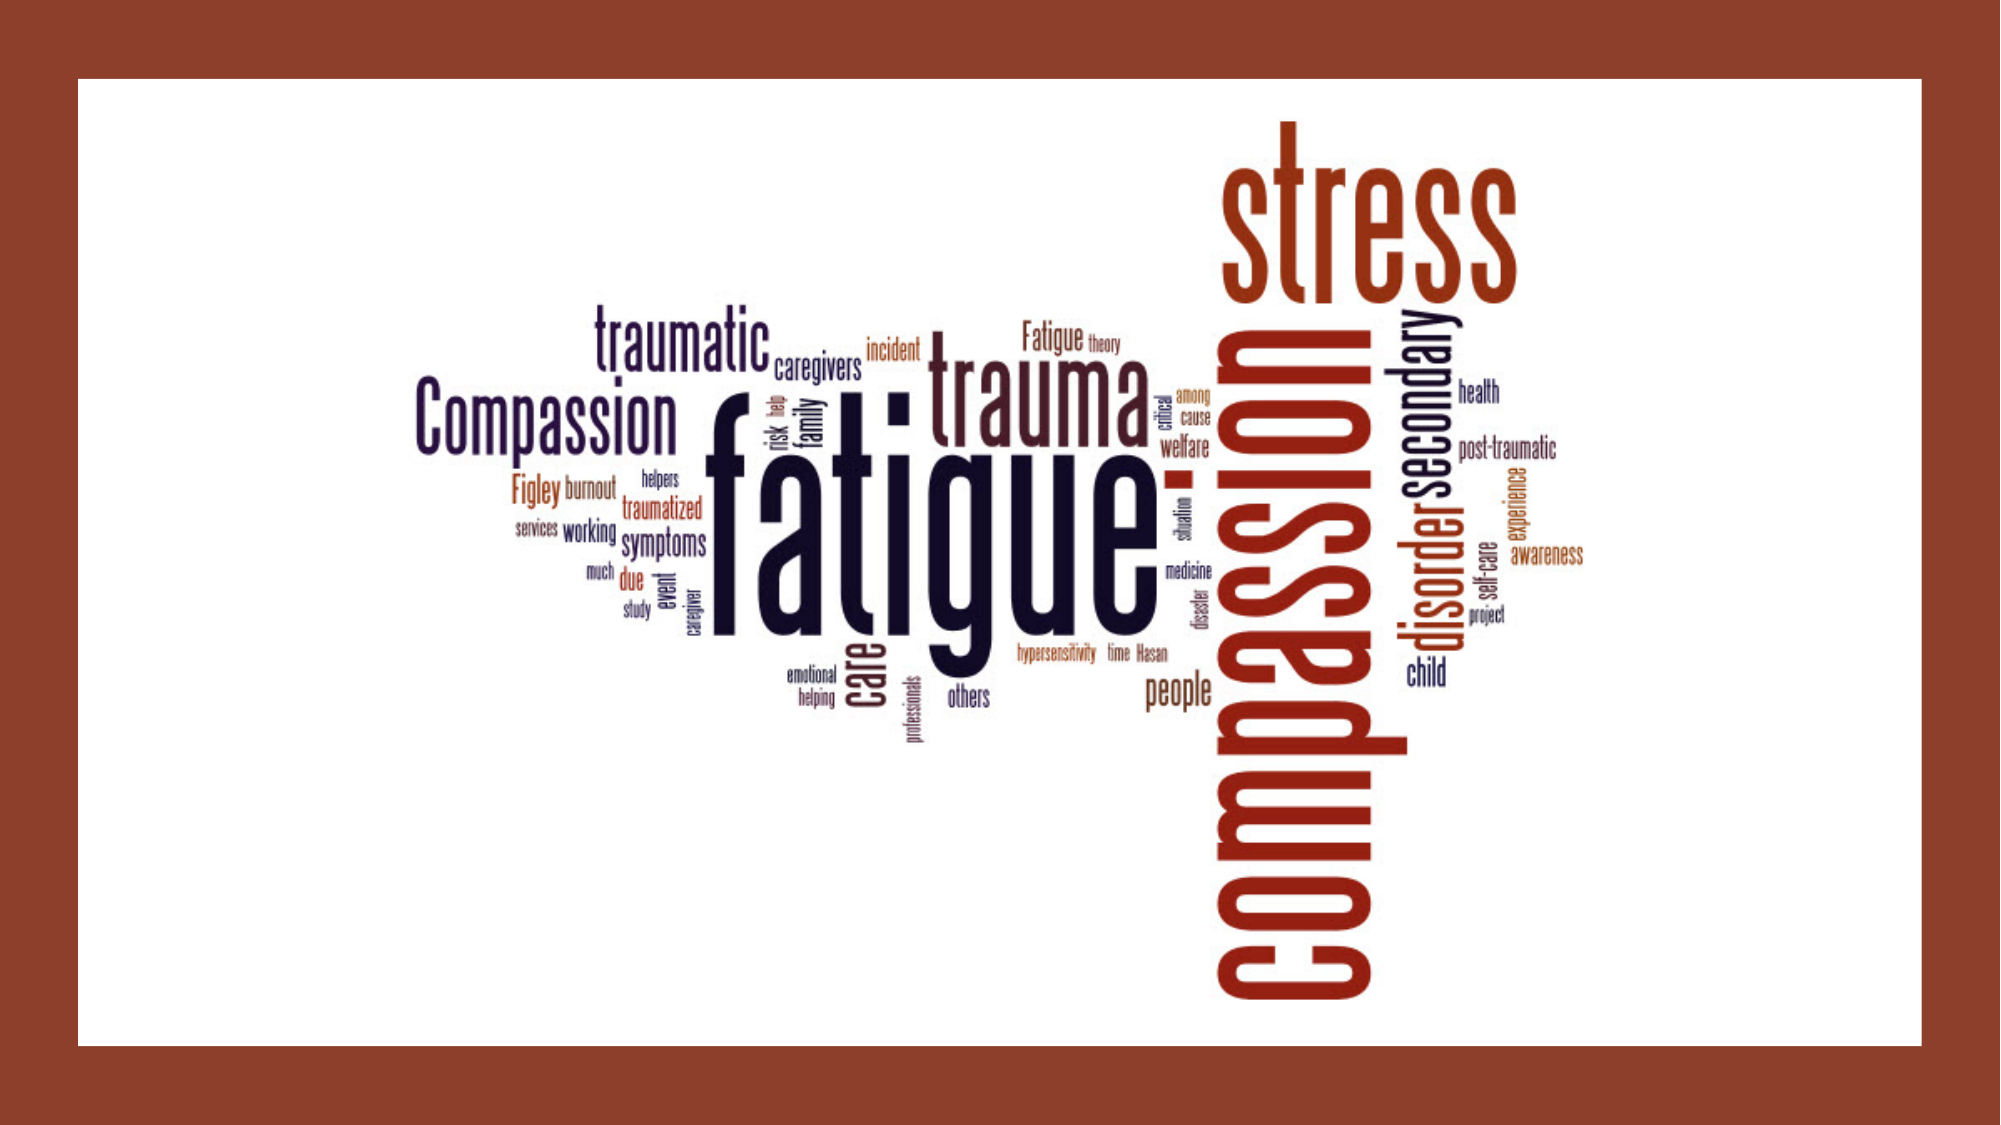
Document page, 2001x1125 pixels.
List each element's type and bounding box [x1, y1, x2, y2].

text_box [77, 78, 1923, 1047]
text_box [0, 0, 2000, 1125]
picture [302, 105, 1698, 1020]
